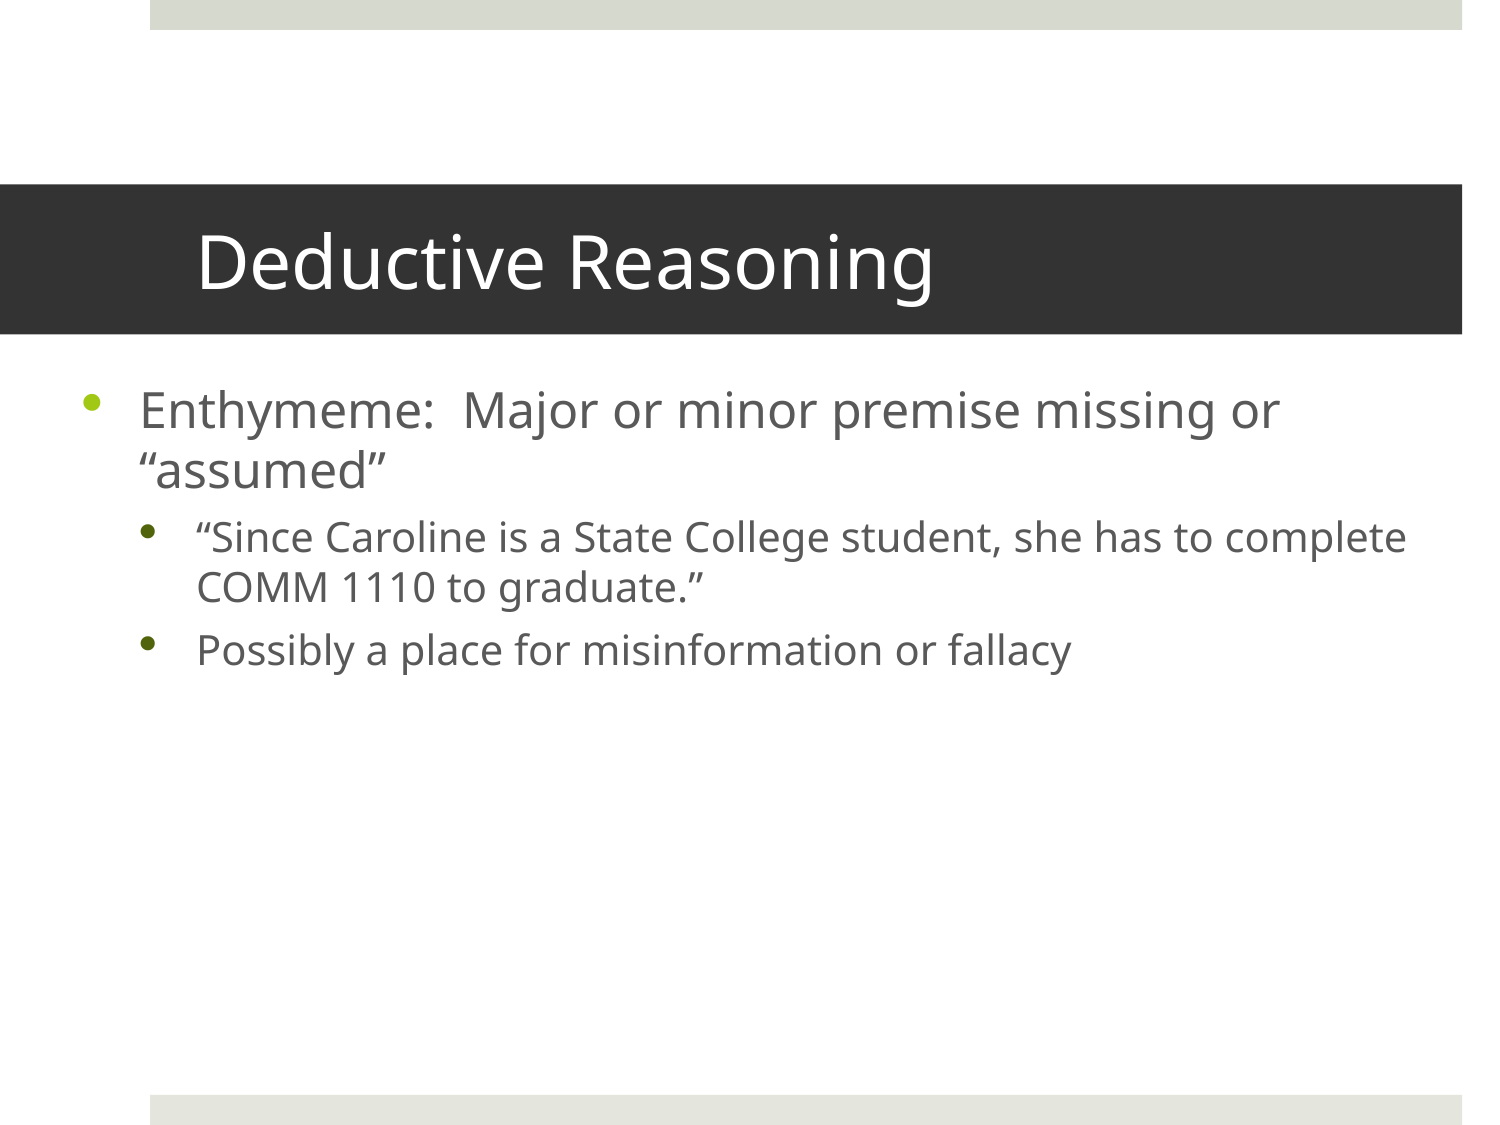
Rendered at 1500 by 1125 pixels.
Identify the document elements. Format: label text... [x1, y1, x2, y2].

list Enthymeme: Major or minor premise missing or “assumed” “Since Caroline is a State College student, she has to complete COMM 1110 to graduate.” Possibly a place for misinformation or fallacy [68, 370, 1432, 1085]
title Deductive Reasoning [0, 184, 1463, 335]
